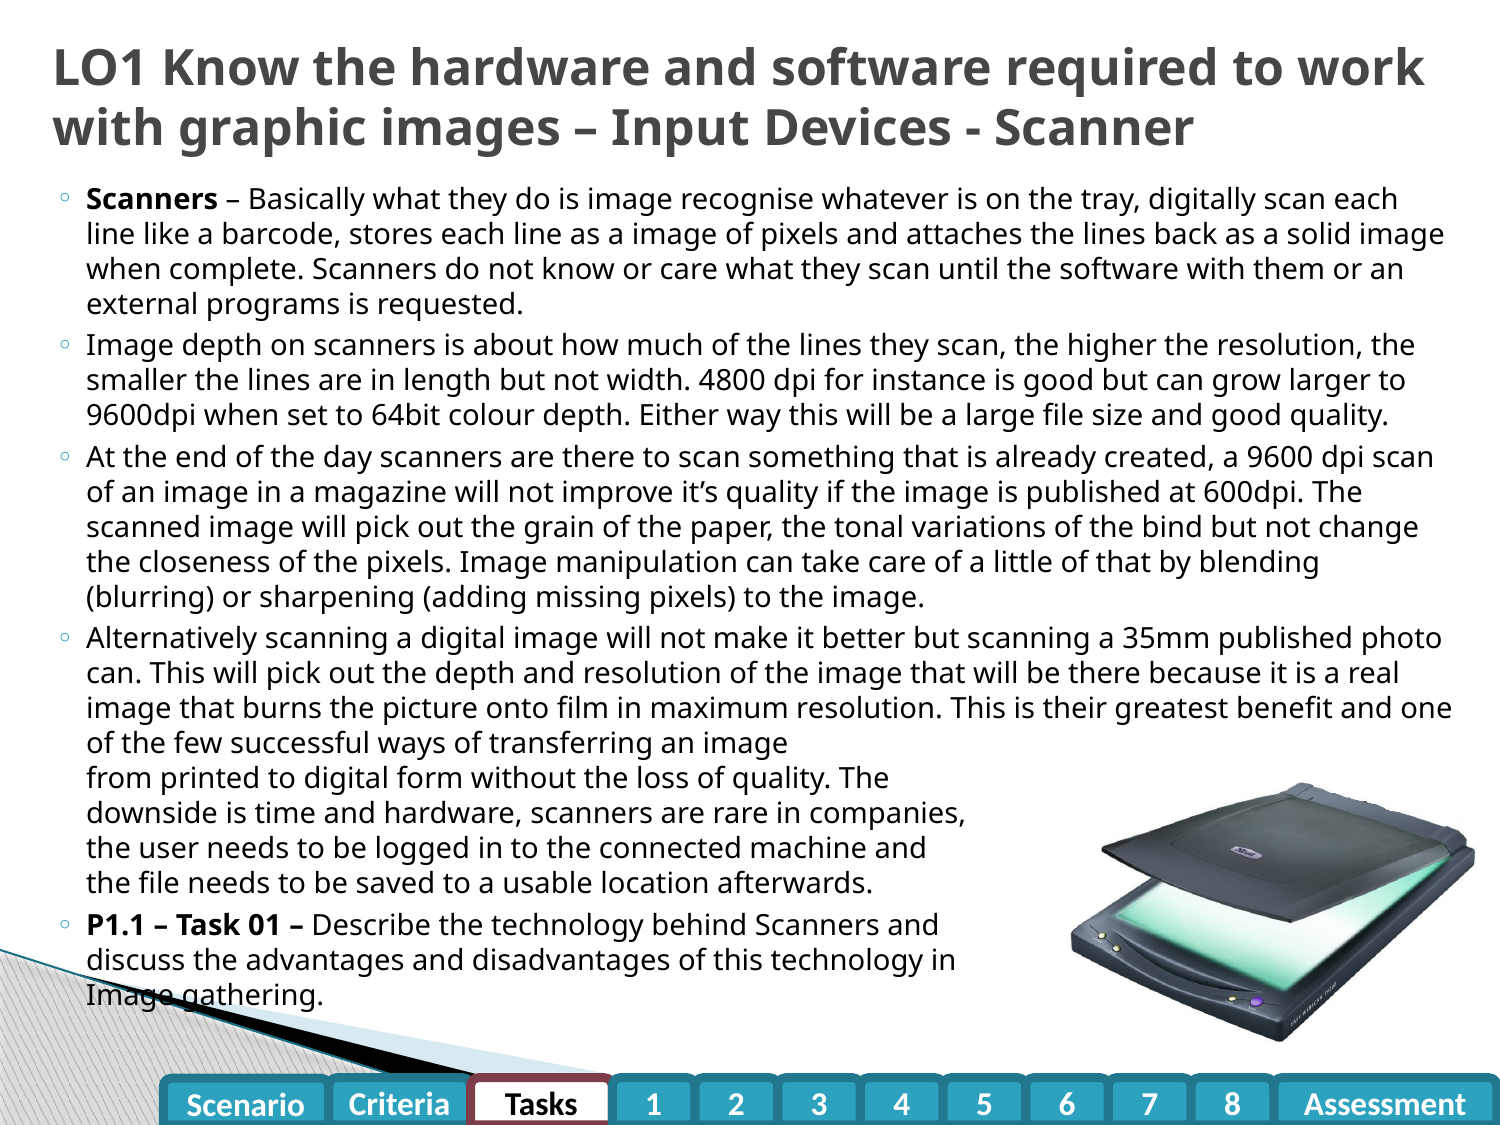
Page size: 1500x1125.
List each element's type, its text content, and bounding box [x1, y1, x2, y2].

text_box Criteria [324, 1073, 470, 1125]
text_box 6 [1021, 1073, 1108, 1125]
text_box Scenario [158, 1073, 328, 1125]
text_box 1 [607, 1073, 695, 1125]
text_box 2 [690, 1073, 778, 1125]
text_box Assessment [1274, 1073, 1500, 1125]
text_box 8 [1186, 1073, 1279, 1125]
text_box Tasks [466, 1073, 612, 1125]
title LO1 Know the hardware and software required to work with graphic images – Input Devices - Scanner [37, 19, 1471, 173]
list Scanners – Basically what they do is image recognise whatever is on the tray, digitally scan each line like a barcode, stores each line as a image of pixels and attaches the lines back as a solid image when complete. Scanners do not know or care what they scan until the software with them or an external programs is requested. Image depth on scanners is about how much of the lines they scan, the higher the resolution, the smaller the lines are in length but not width. 4800 dpi for instance is good but can grow larger to 9600dpi when set to 64bit colour depth. Either way this will be a large file size and good quality. At the end of the day scanners are there to scan something that is already created, a 9600 dpi scan of an image in a magazine will not improve it’s quality if the image is published at 600dpi. The scanned image will pick out the grain of the paper, the tonal variations of the bind but not change the closeness of the pixels. Image manipulation can take care of a little of that by blending (blurring) or sharpening (adding missing pixels) to the image. Alternatively scanning a digital image will not make it better but scanning a 35mm published photo can. This will pick out the depth and resolution of the image that will be there because it is a real image that burns the picture onto film in maximum resolution. This is their greatest benefit and one of the few successful ways of transferring an image from printed to digital form without the loss of quality. The downside is time and hardware, scanners are rare in companies, the user needs to be logged in to the connected machine and the file needs to be saved to a usable location afterwards. P1.1 – Task 01 – Describe the technology behind Scanners and discuss the advantages and disadvantages of this technology in Image gathering. [41, 173, 1471, 1035]
text_box 4 [855, 1073, 943, 1125]
text_box 5 [938, 1073, 1026, 1125]
text_box 7 [1103, 1073, 1191, 1125]
picture [1059, 774, 1483, 1055]
text_box 3 [773, 1073, 860, 1125]
